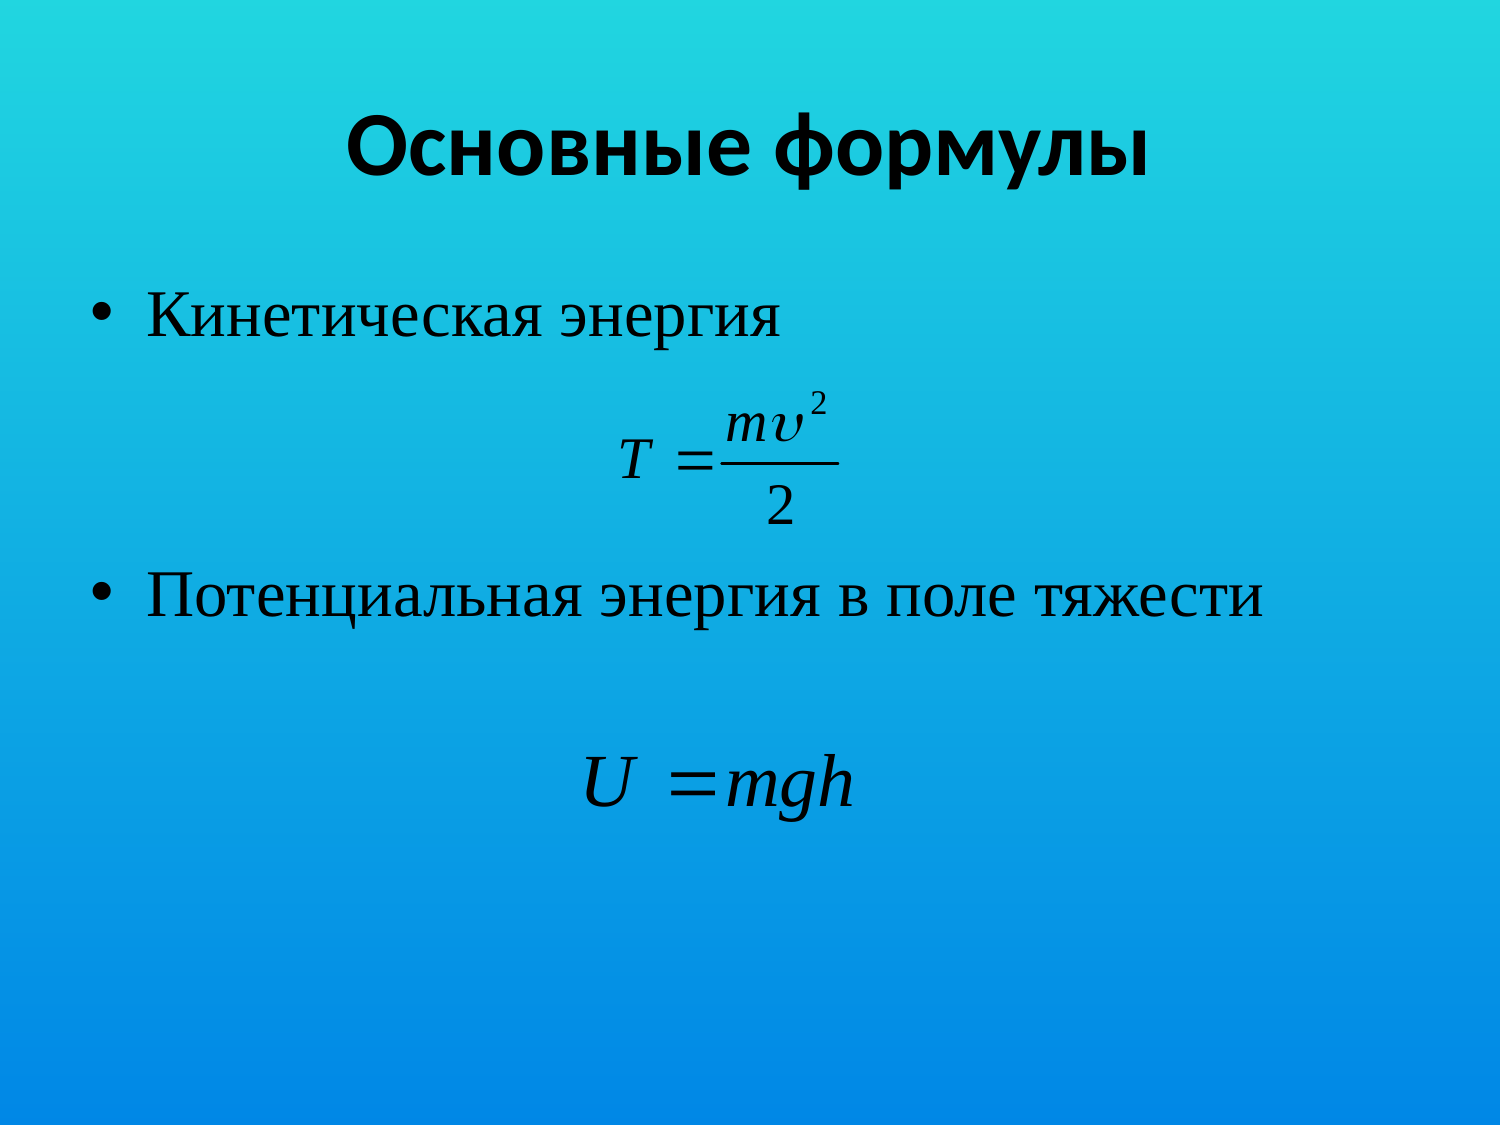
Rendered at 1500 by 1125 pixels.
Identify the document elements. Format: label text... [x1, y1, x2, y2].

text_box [574, 737, 866, 838]
title Основные формулы [75, 45, 1425, 233]
list Кинетическая энергия Потенциальная энергия в поле тяжести [75, 262, 1425, 1005]
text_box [612, 374, 853, 538]
